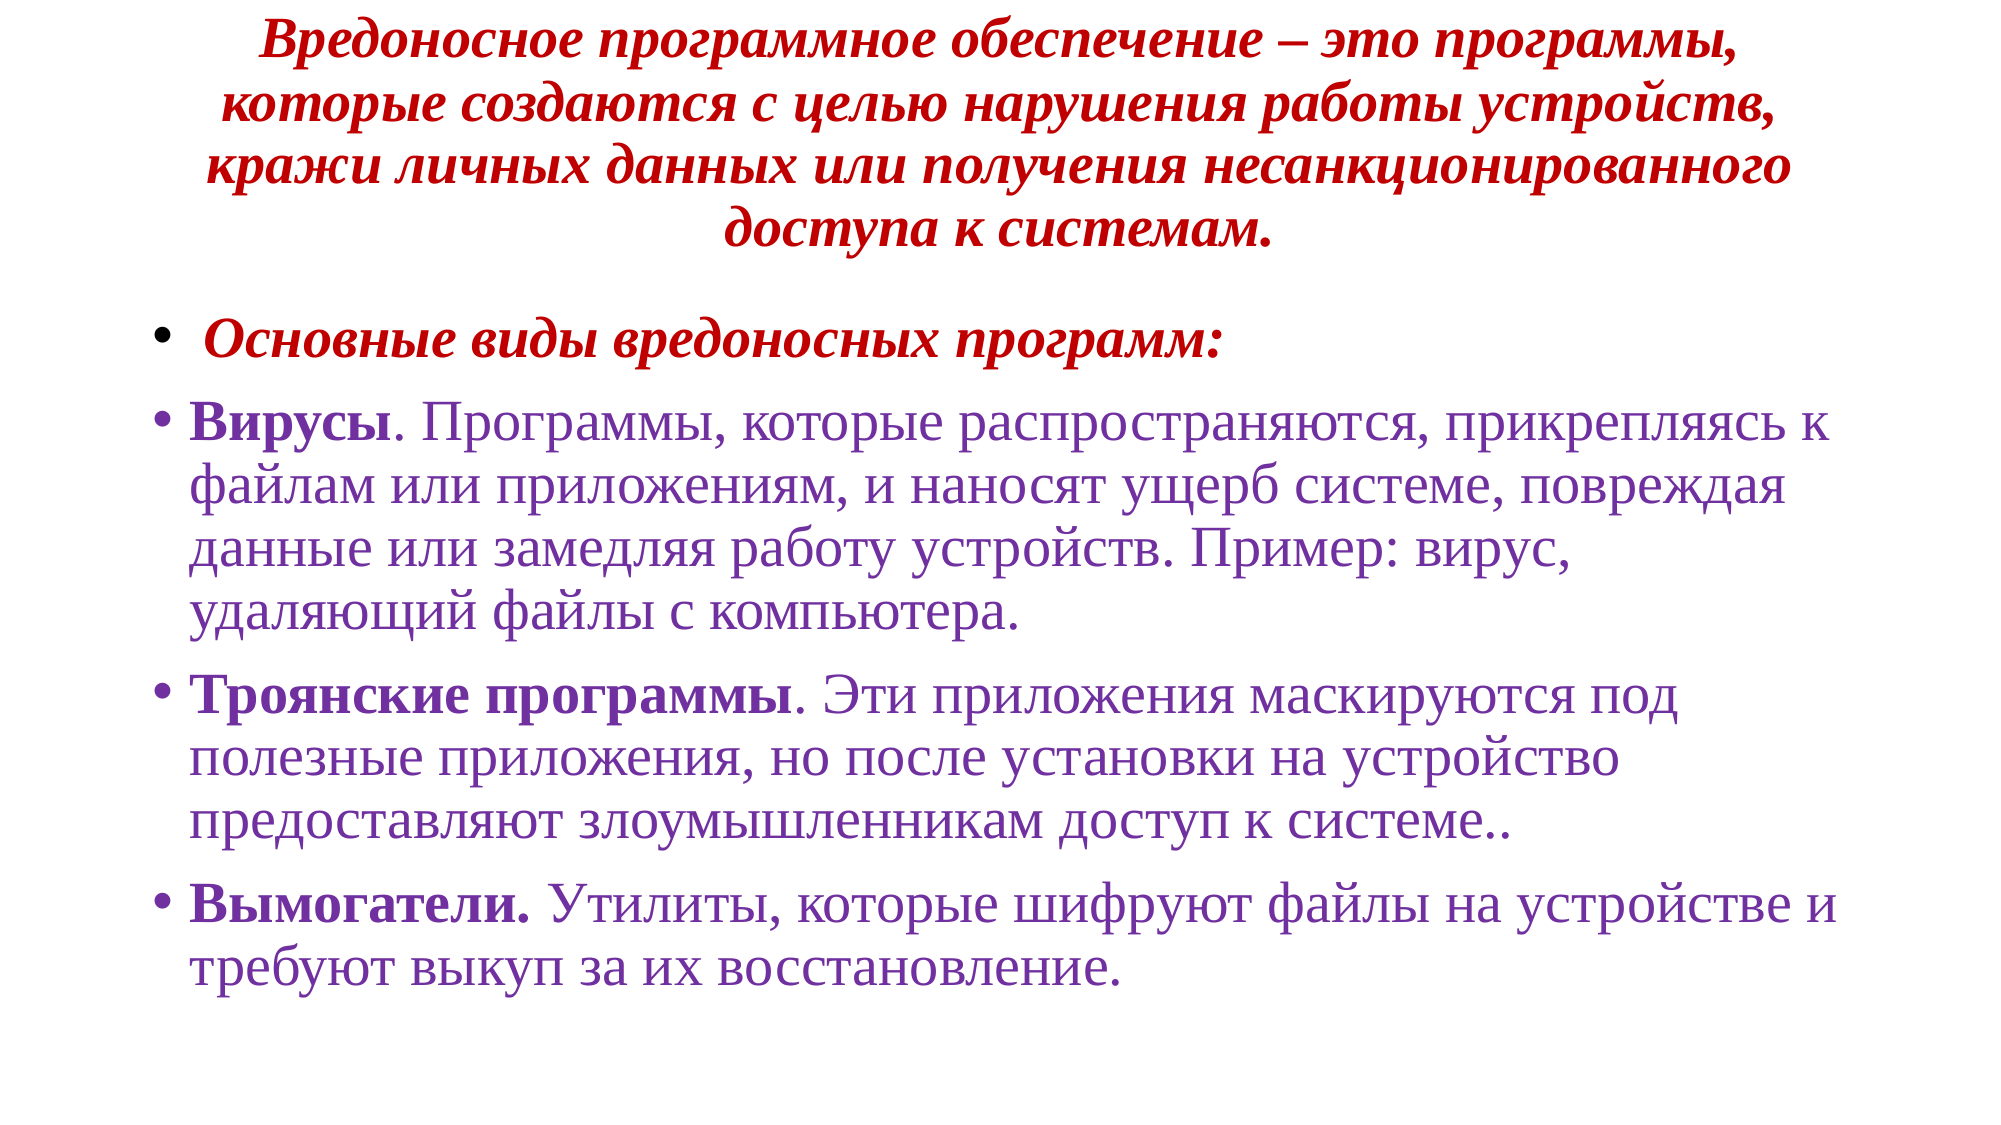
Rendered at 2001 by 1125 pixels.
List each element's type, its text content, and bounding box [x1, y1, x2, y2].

list Основные виды вредоносных программ: Вирусы. Программы, которые распространяются, прикрепляясь к файлам или приложениям, и наносят ущерб системе, повреждая данные или замедляя работу устройств. Пример: вирус, удаляющий файлы с компьютера. Троянские программы. Эти приложения маскируются под полезные приложения, но после установки на устройство предоставляют злоумышленникам доступ к системе.. Вымогатели. Утилиты, которые шифруют файлы на устройстве и требуют выкуп за их восстановление. [137, 299, 1863, 1014]
title Вредоносное программное обеспечение – это программы, которые создаются с целью нарушения работы устройств, кражи личных данных или получения несанкционированного доступа к системам. [137, 59, 1863, 278]
